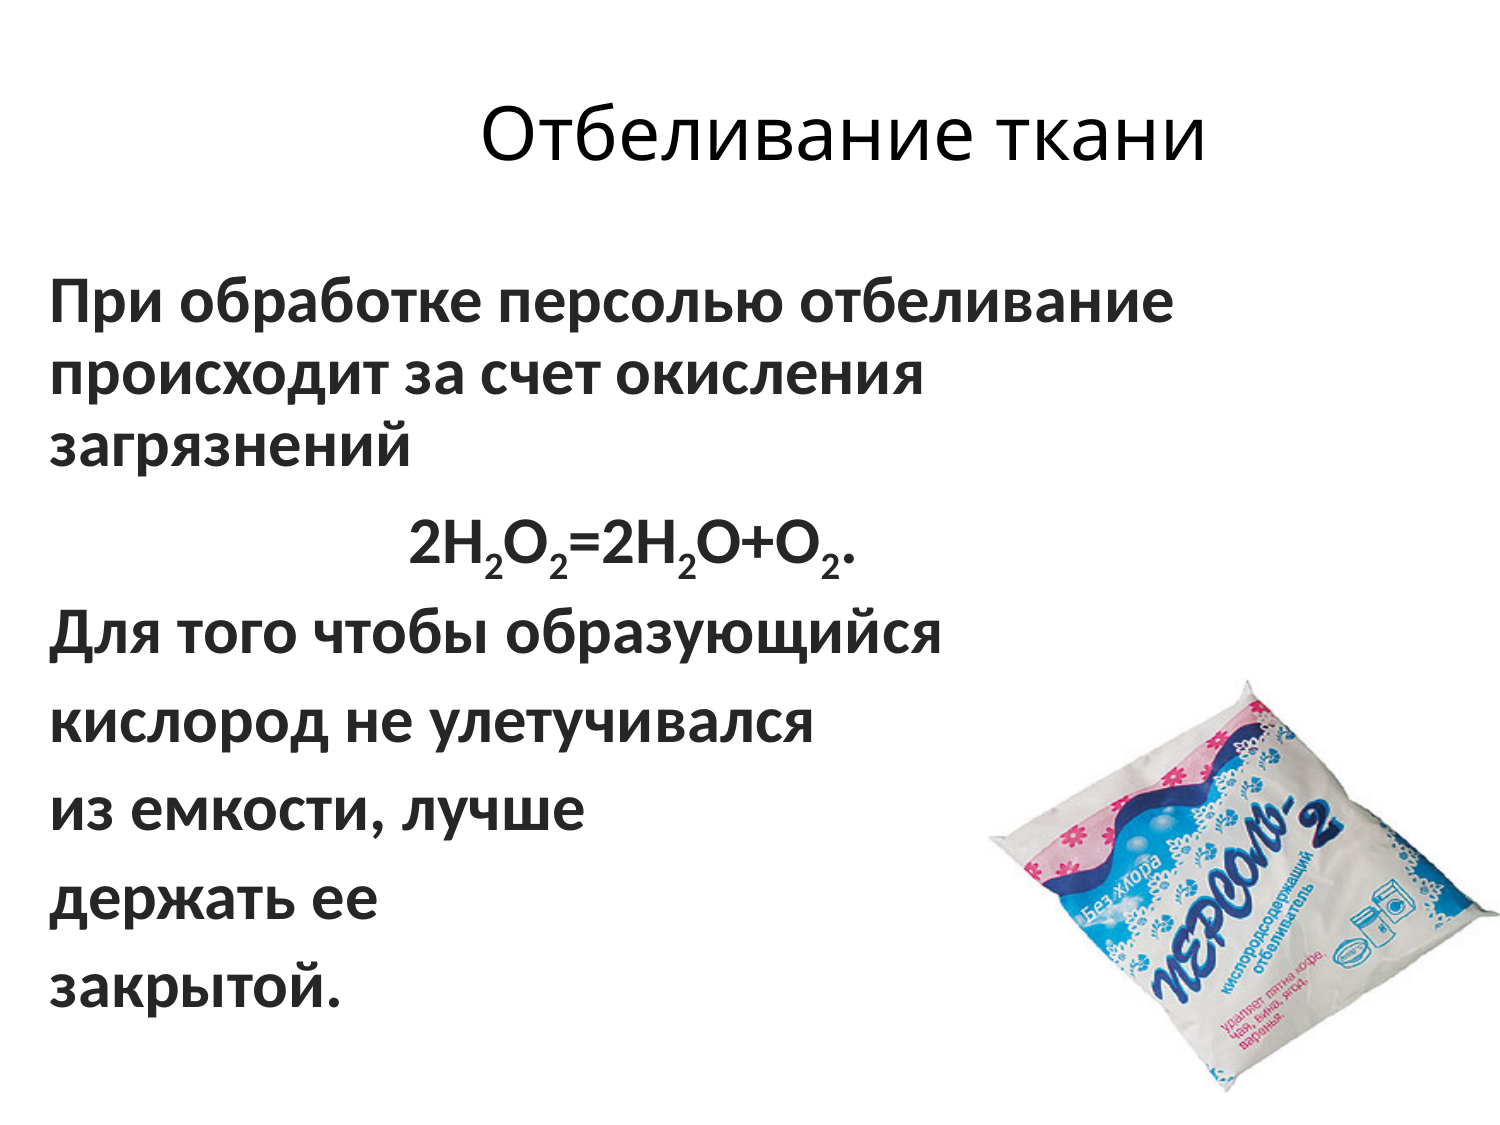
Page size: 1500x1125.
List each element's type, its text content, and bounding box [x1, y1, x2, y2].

picture [987, 679, 1500, 1093]
text_box При обработке персолью отбеливание происходит за счет окисления загрязнений 2H2O2=2H2O+O2. Для того чтобы образующийся кислород не улетучивался из емкости, лучше держать ее закрытой. [35, 257, 1232, 1058]
text_box Отбеливание ткани [218, 78, 1471, 184]
